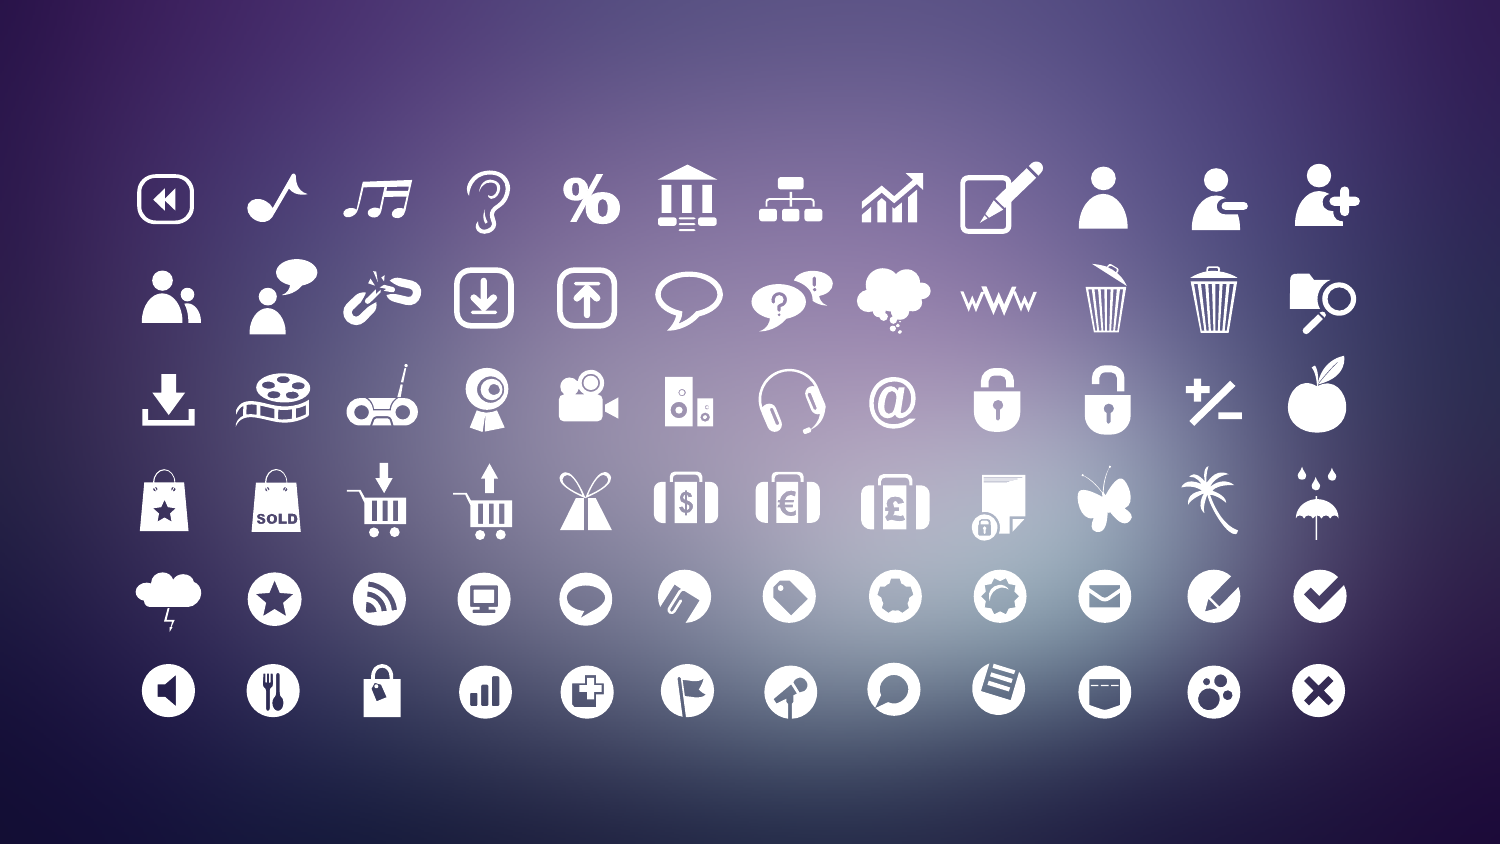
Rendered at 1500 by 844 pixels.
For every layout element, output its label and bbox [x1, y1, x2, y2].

text_box [1318, 355, 1345, 385]
text_box [755, 481, 768, 523]
text_box [1190, 281, 1238, 333]
text_box [1292, 664, 1346, 718]
text_box [1185, 378, 1210, 402]
text_box [916, 485, 930, 530]
text_box [908, 189, 918, 223]
text_box [557, 267, 618, 329]
text_box [973, 569, 1027, 623]
text_box [1287, 383, 1347, 433]
text_box [1092, 263, 1127, 286]
text_box [765, 191, 815, 207]
text_box [563, 177, 588, 201]
text_box [373, 271, 378, 283]
text_box [369, 527, 380, 538]
text_box [1190, 266, 1238, 278]
text_box [480, 378, 503, 401]
text_box [674, 481, 697, 524]
text_box [457, 572, 511, 626]
text_box [135, 572, 202, 607]
text_box [660, 664, 715, 718]
text_box [479, 179, 501, 199]
text_box [981, 286, 1017, 316]
text_box [459, 665, 512, 719]
text_box [979, 215, 988, 223]
text_box [960, 291, 984, 313]
text_box [655, 271, 723, 331]
text_box [247, 173, 308, 222]
text_box [669, 471, 703, 482]
text_box [973, 391, 1021, 432]
text_box [346, 489, 407, 525]
text_box [878, 474, 913, 486]
text_box [1218, 412, 1242, 420]
text_box [751, 284, 806, 332]
text_box [579, 677, 602, 700]
text_box [861, 206, 872, 223]
text_box [987, 203, 1000, 216]
text_box [152, 374, 186, 416]
text_box [165, 188, 176, 211]
text_box [1078, 193, 1128, 229]
text_box [758, 368, 826, 434]
text_box [1329, 186, 1360, 217]
text_box [960, 175, 1012, 234]
text_box [256, 373, 311, 403]
text_box [1078, 569, 1132, 623]
text_box [764, 665, 818, 719]
text_box [771, 471, 804, 482]
text_box [153, 188, 165, 211]
text_box [379, 284, 395, 293]
text_box [1293, 569, 1347, 623]
text_box [139, 469, 189, 532]
text_box [1078, 665, 1132, 719]
text_box [1187, 665, 1241, 719]
text_box [605, 397, 619, 419]
text_box [249, 308, 286, 335]
text_box [987, 680, 1011, 692]
text_box [782, 208, 800, 222]
text_box [397, 384, 403, 398]
text_box [343, 179, 413, 219]
text_box [1091, 166, 1116, 191]
text_box [465, 367, 509, 410]
text_box [856, 268, 931, 332]
text_box [559, 572, 613, 626]
text_box [141, 293, 183, 323]
text_box [868, 569, 922, 623]
text_box [141, 664, 196, 718]
text_box [363, 664, 401, 718]
text_box [657, 569, 712, 623]
text_box [776, 481, 799, 523]
text_box [1085, 286, 1127, 333]
text_box [1327, 467, 1337, 481]
text_box [1077, 465, 1132, 532]
text_box [1187, 569, 1241, 623]
text_box [1311, 365, 1319, 388]
text_box [1028, 161, 1044, 176]
text_box [558, 369, 605, 422]
text_box [251, 469, 301, 532]
text_box [466, 170, 511, 234]
text_box [400, 367, 407, 383]
text_box [1302, 311, 1326, 335]
text_box [495, 529, 506, 540]
text_box [1295, 191, 1343, 226]
text_box [137, 174, 194, 225]
text_box [1191, 195, 1241, 231]
text_box [980, 368, 1014, 388]
text_box [1181, 466, 1239, 535]
text_box [1203, 168, 1229, 192]
text_box [861, 173, 924, 209]
text_box [473, 589, 495, 603]
text_box [990, 672, 1013, 684]
text_box [375, 462, 393, 494]
text_box [247, 572, 302, 626]
text_box [1091, 365, 1125, 392]
text_box [1189, 380, 1236, 426]
text_box [475, 530, 486, 541]
text_box [793, 270, 833, 306]
text_box [861, 485, 875, 530]
text_box [971, 474, 1026, 541]
text_box [892, 202, 902, 223]
text_box [665, 376, 693, 427]
text_box [989, 584, 1009, 601]
text_box [995, 168, 1037, 208]
text_box [585, 192, 620, 225]
text_box [483, 209, 488, 224]
text_box [1322, 282, 1357, 316]
text_box [1289, 273, 1331, 309]
text_box [972, 663, 1026, 715]
text_box [658, 217, 677, 226]
text_box [1014, 291, 1037, 313]
text_box [702, 184, 712, 213]
text_box [386, 277, 422, 306]
text_box [762, 569, 816, 623]
text_box [142, 409, 195, 426]
text_box [469, 410, 505, 432]
text_box [657, 164, 718, 180]
text_box [559, 472, 612, 531]
text_box [368, 278, 376, 286]
text_box [364, 289, 381, 304]
text_box [343, 292, 377, 326]
text_box [759, 208, 777, 222]
text_box [453, 492, 513, 528]
text_box [246, 664, 300, 718]
text_box [180, 287, 195, 302]
text_box [352, 572, 406, 626]
text_box [661, 184, 672, 213]
text_box [570, 174, 604, 222]
text_box [152, 270, 173, 291]
text_box [653, 481, 666, 524]
text_box [992, 663, 1016, 675]
text_box [806, 481, 820, 523]
text_box [163, 608, 175, 633]
text_box [481, 463, 499, 494]
text_box [184, 303, 201, 323]
text_box [877, 198, 887, 223]
text_box [883, 485, 907, 530]
picture [0, 0, 1500, 844]
text_box [867, 662, 921, 716]
text_box [1297, 466, 1307, 480]
text_box [560, 665, 614, 719]
text_box [1295, 496, 1339, 540]
text_box [276, 259, 318, 296]
text_box [1084, 395, 1131, 435]
text_box [698, 217, 717, 226]
text_box [258, 287, 277, 306]
text_box [389, 527, 400, 538]
text_box [235, 399, 309, 427]
text_box [777, 585, 784, 592]
text_box [454, 267, 514, 329]
text_box [985, 200, 1004, 218]
text_box [1306, 163, 1332, 188]
text_box [682, 184, 692, 213]
text_box [804, 208, 823, 222]
text_box [346, 398, 418, 426]
text_box [1221, 202, 1248, 210]
text_box [705, 481, 719, 524]
text_box [777, 177, 804, 190]
text_box [869, 377, 916, 429]
text_box [697, 398, 714, 427]
text_box [1311, 476, 1321, 491]
